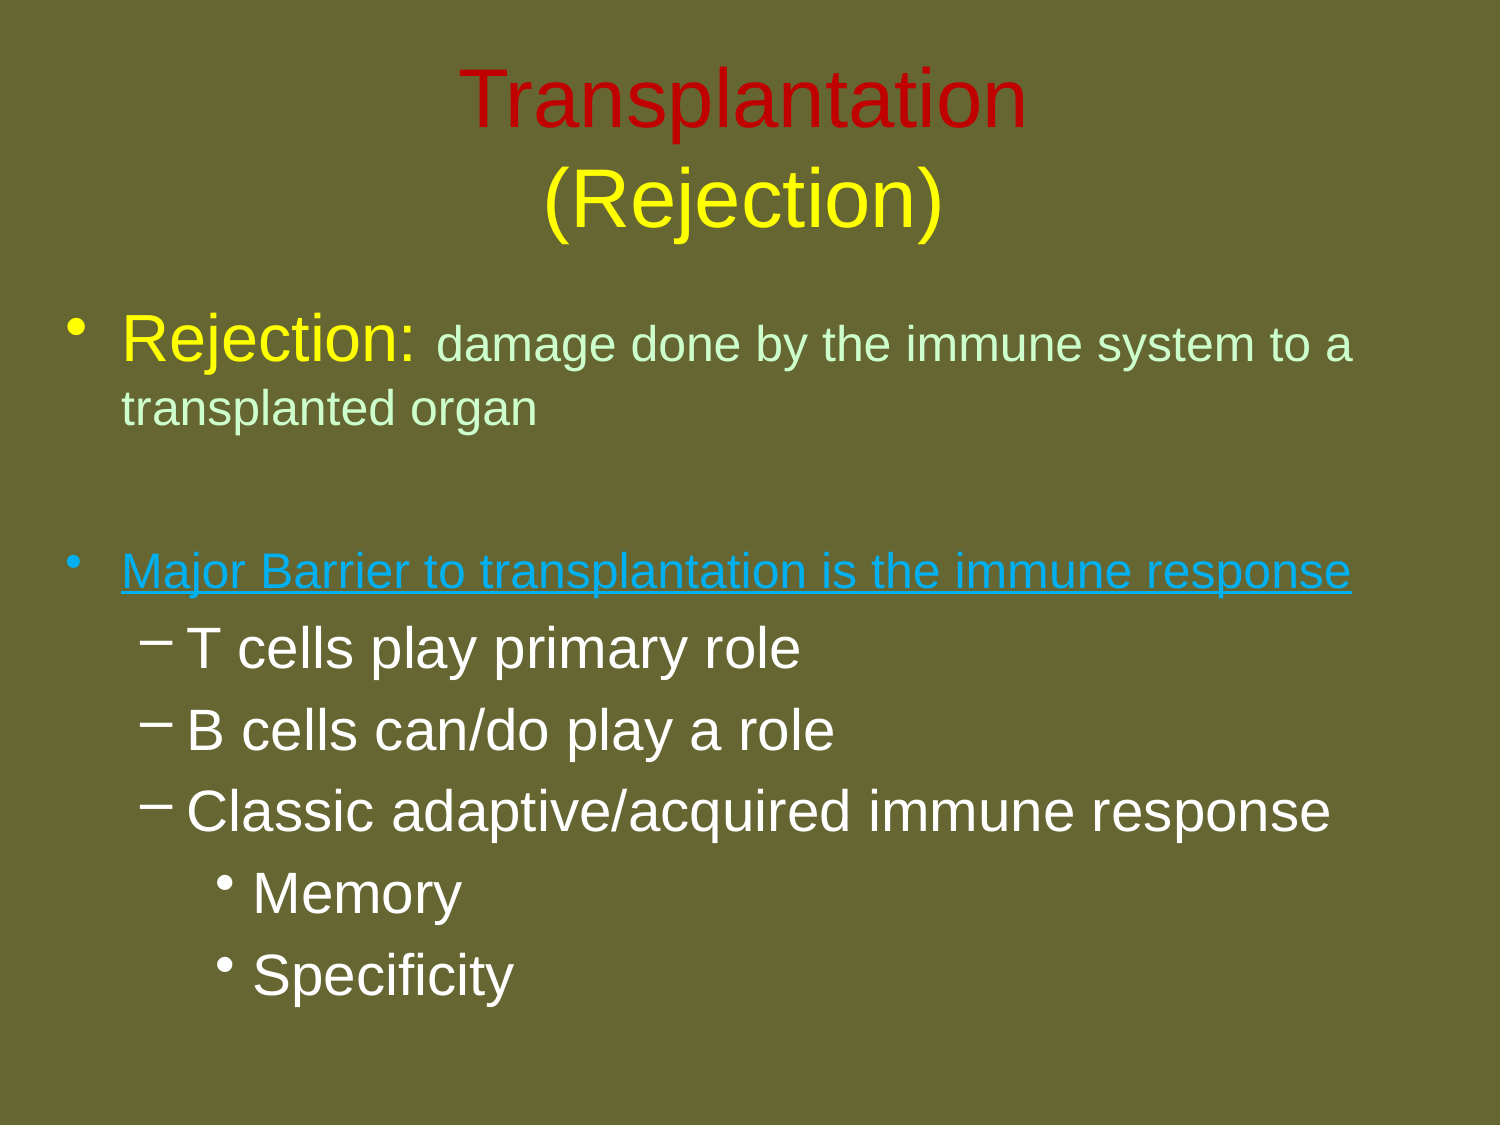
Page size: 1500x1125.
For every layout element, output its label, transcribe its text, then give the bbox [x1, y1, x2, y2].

list Rejection: damage done by the immune system to a transplanted organ Major Barrier to transplantation is the immune response T cells play primary role B cells can/do play a role Classic adaptive/acquired immune response Memory Specificity [49, 287, 1451, 1088]
title Transplantation (Rejection) [99, 37, 1388, 251]
